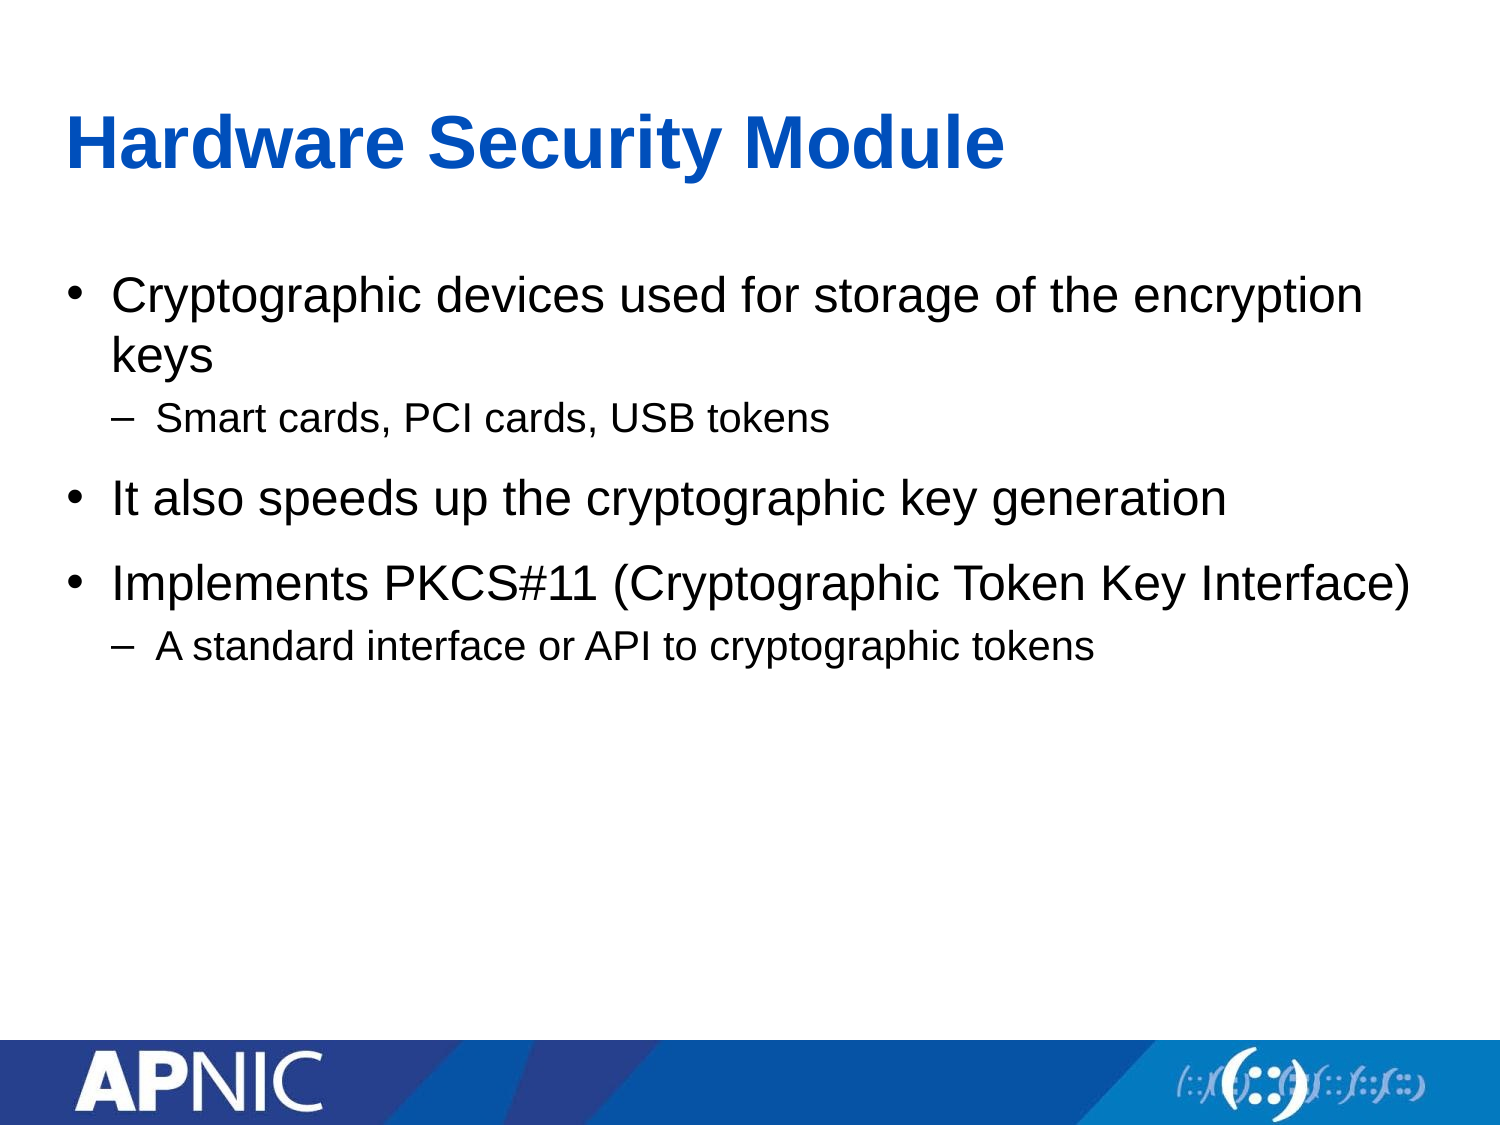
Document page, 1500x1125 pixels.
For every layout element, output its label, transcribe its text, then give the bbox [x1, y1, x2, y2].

picture [0, 1040, 1500, 1125]
title Hardware Security Module [64, 45, 1436, 233]
list Cryptographic devices used for storage of the encryption keys Smart cards, PCI cards, USB tokens It also speeds up the cryptographic key generation Implements PKCS#11 (Cryptographic Token Key Interface) A standard interface or API to cryptographic tokens [66, 262, 1437, 1012]
